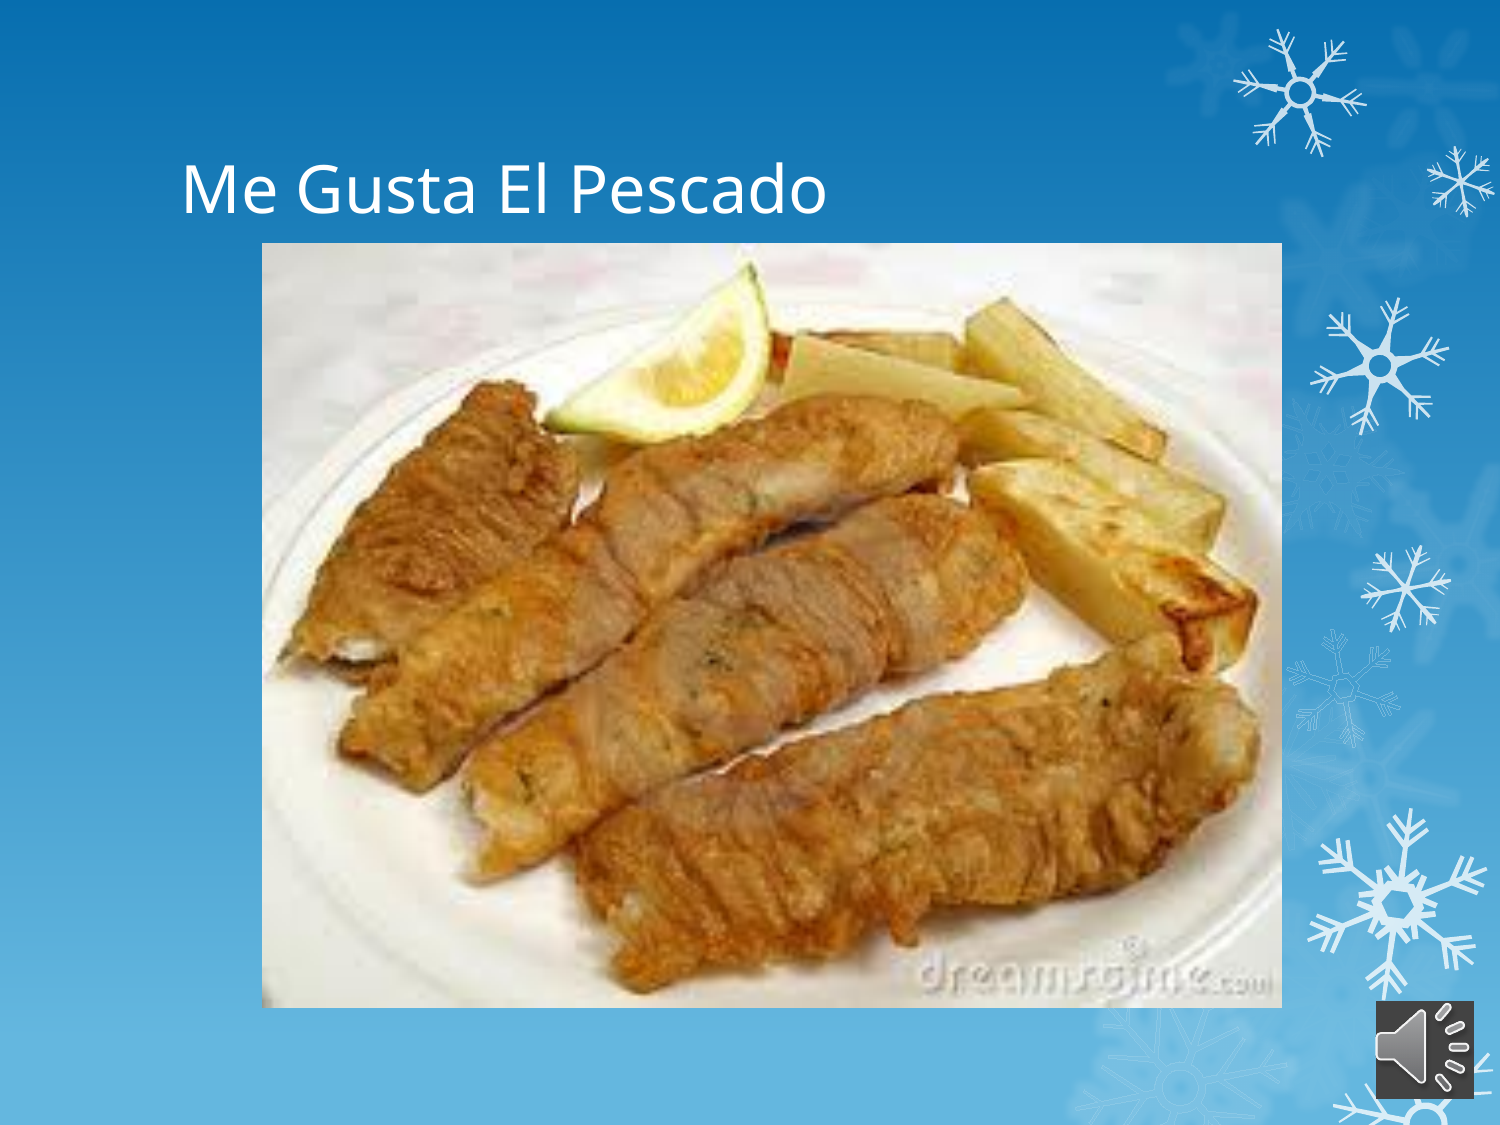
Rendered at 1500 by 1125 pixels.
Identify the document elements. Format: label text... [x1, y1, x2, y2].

picture [1374, 999, 1476, 1101]
picture [261, 243, 1283, 1008]
title Me Gusta El Pescado [165, 110, 1335, 263]
